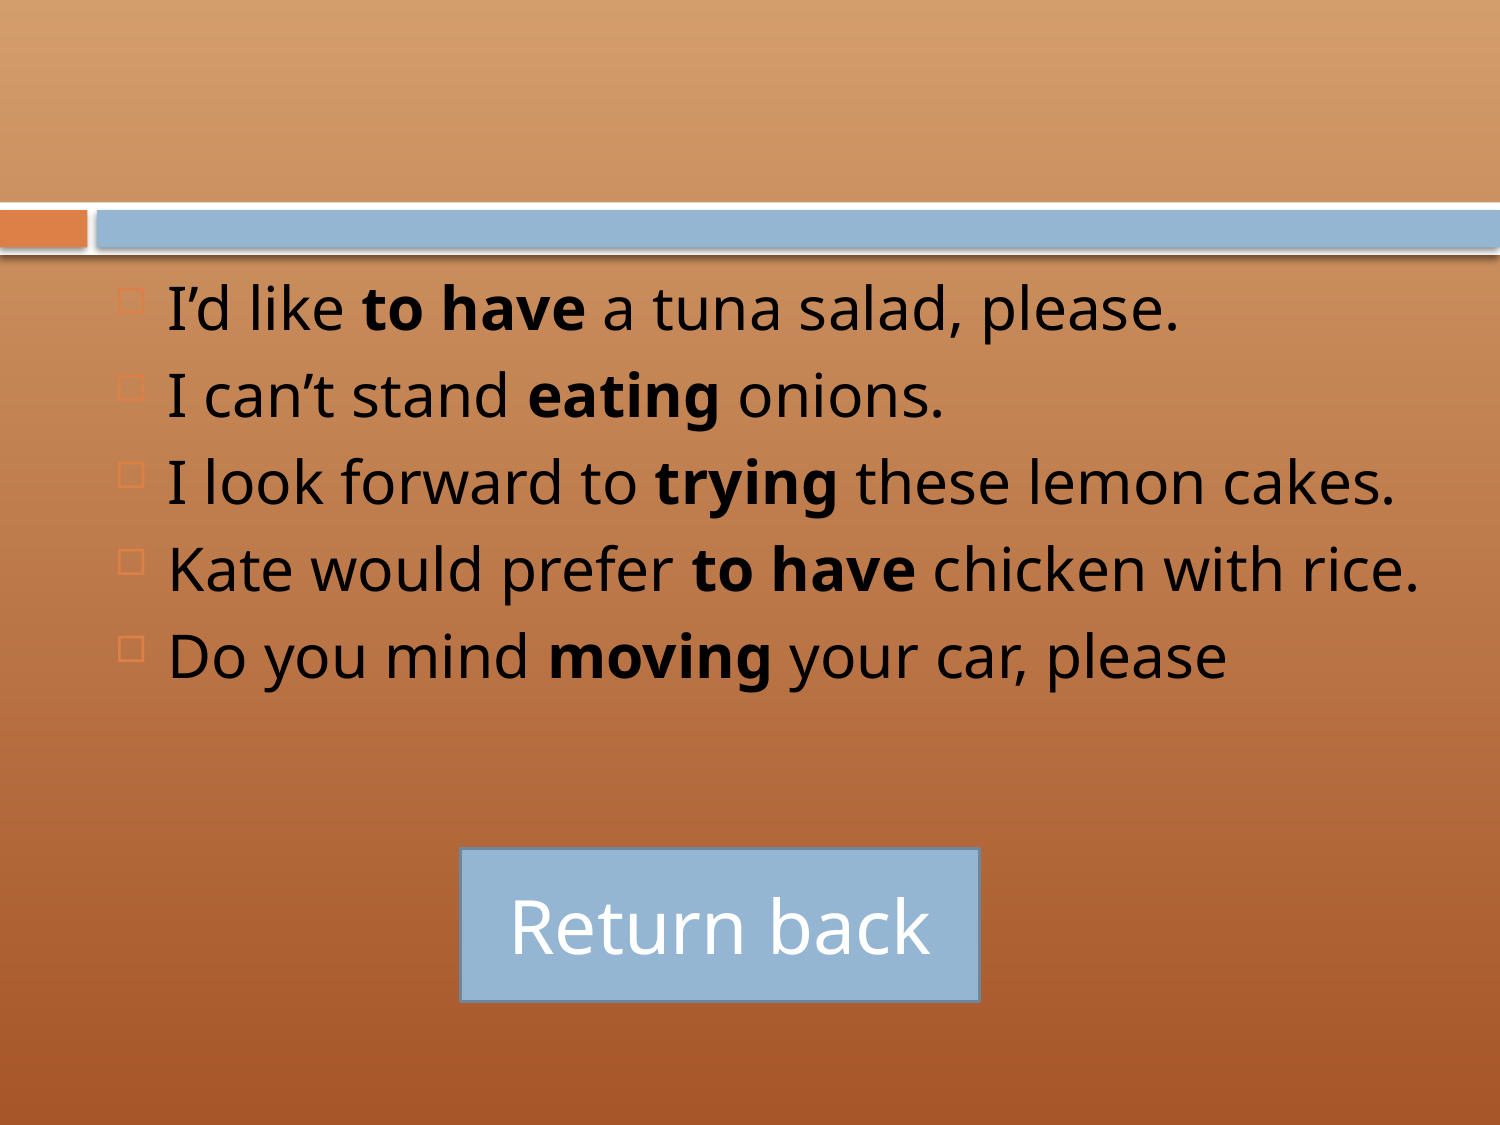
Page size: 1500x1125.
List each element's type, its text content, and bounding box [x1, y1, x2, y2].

text_box Return back [459, 847, 981, 1003]
list I’d like to have a tuna salad, please. I can’t stand eating onions. I look forward to trying these lemon cakes. Kate would prefer to have chicken with rice. Do you mind moving your car, please [100, 262, 1438, 1000]
